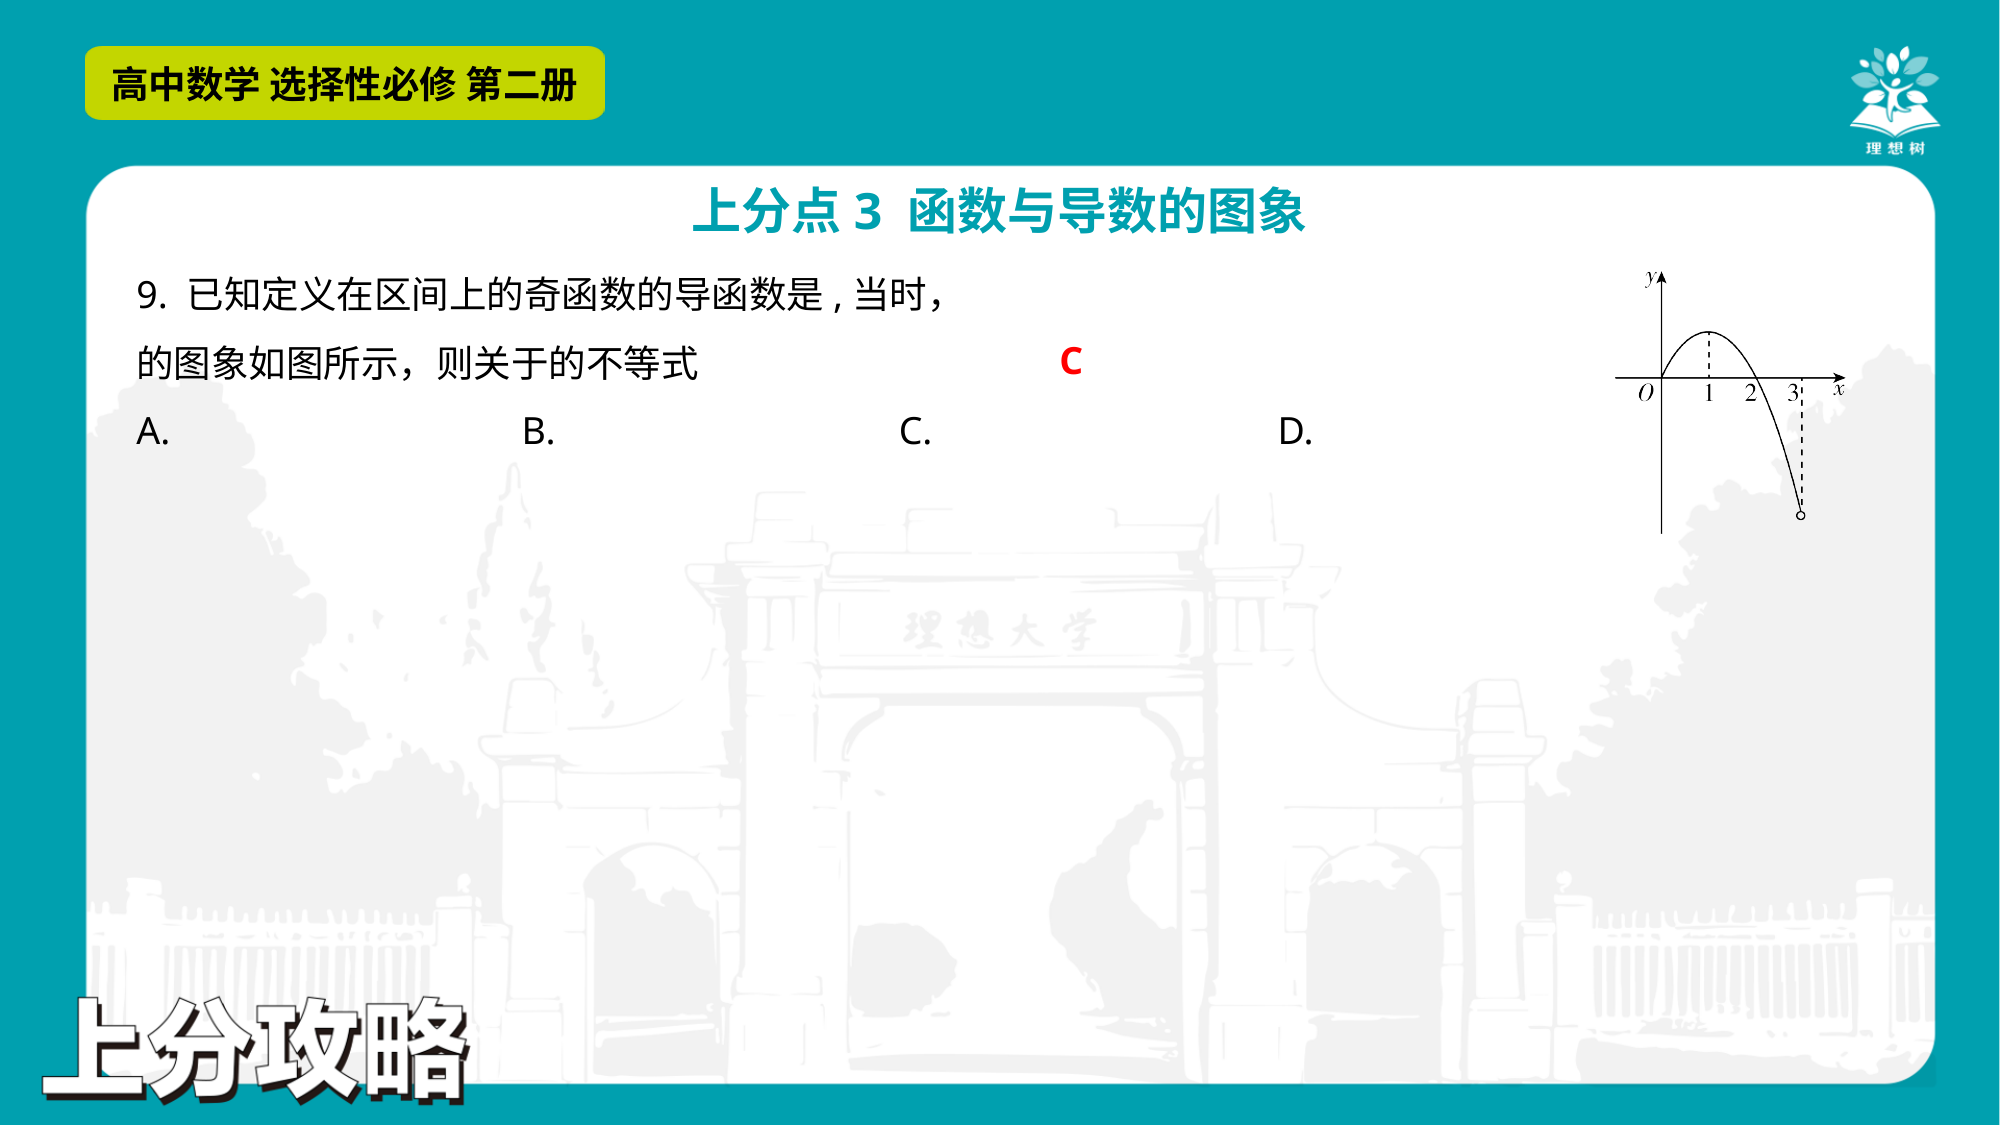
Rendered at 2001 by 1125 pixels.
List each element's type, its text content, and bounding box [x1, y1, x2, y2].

picture [0, 0, 2000, 1125]
text_box C [1044, 335, 1099, 380]
